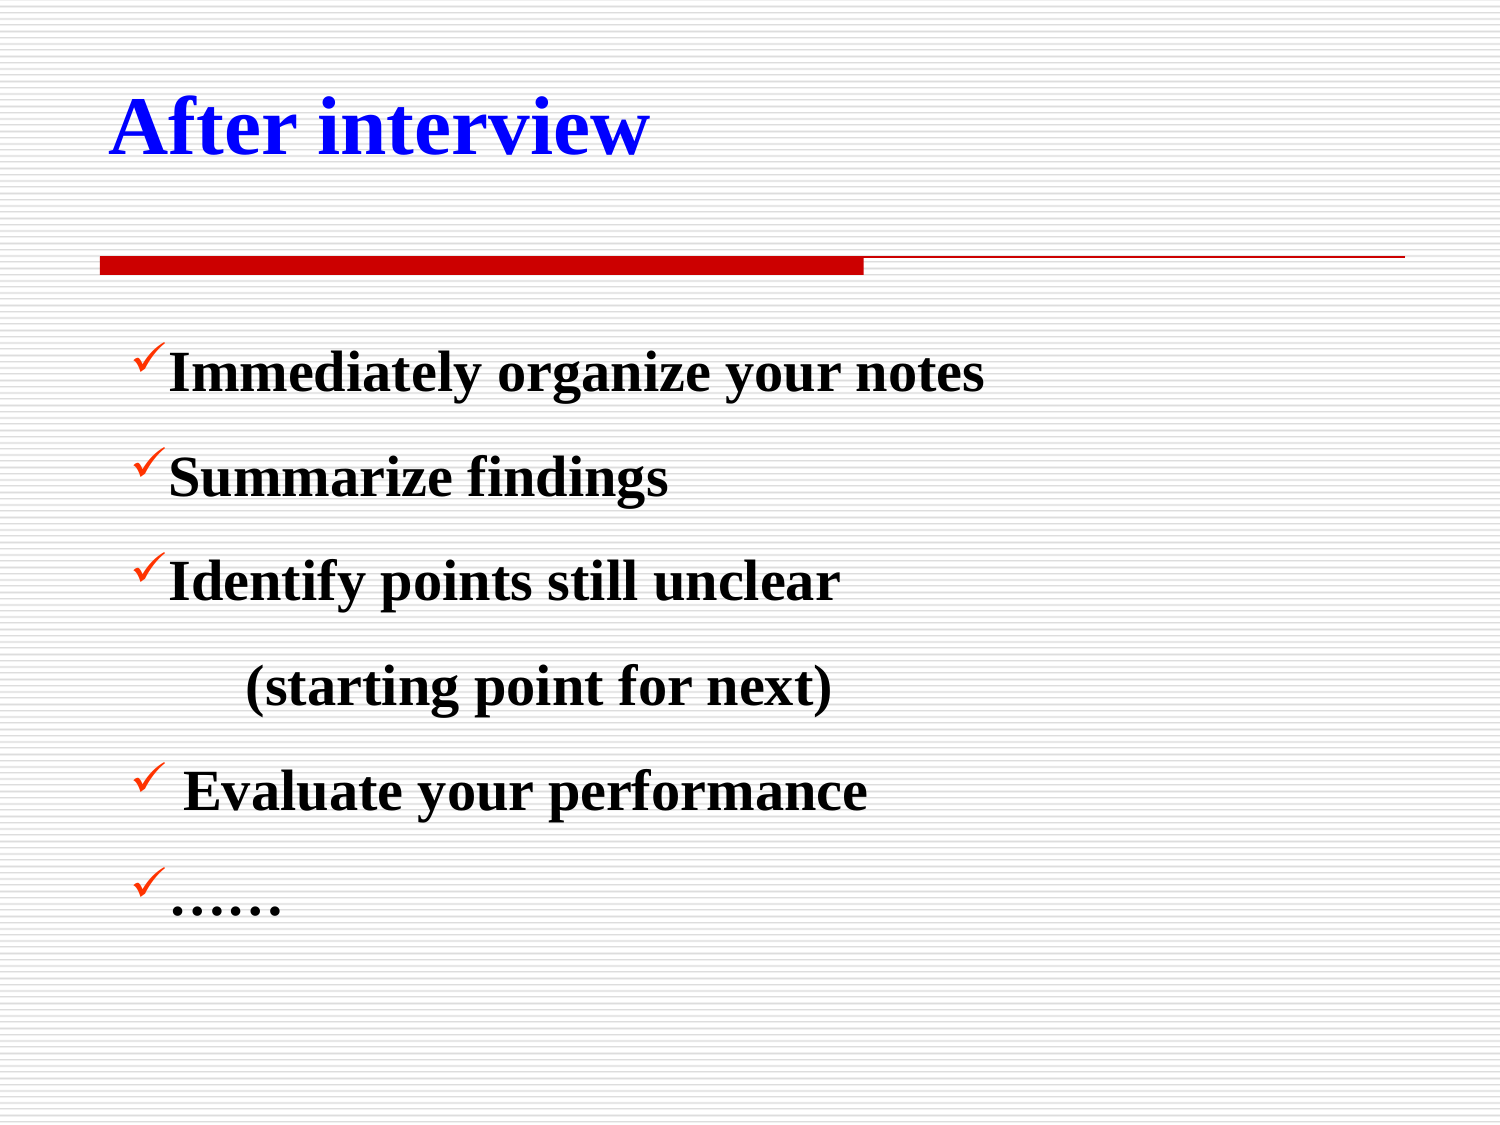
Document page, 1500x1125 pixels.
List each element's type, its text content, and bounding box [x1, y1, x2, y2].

picture [0, 0, 1500, 1125]
text_box After interview [94, 75, 666, 181]
text_box Immediately organize your notes Summarize findings Identify points still unclear (starting point for next) Evaluate your performance …… [115, 290, 1371, 935]
